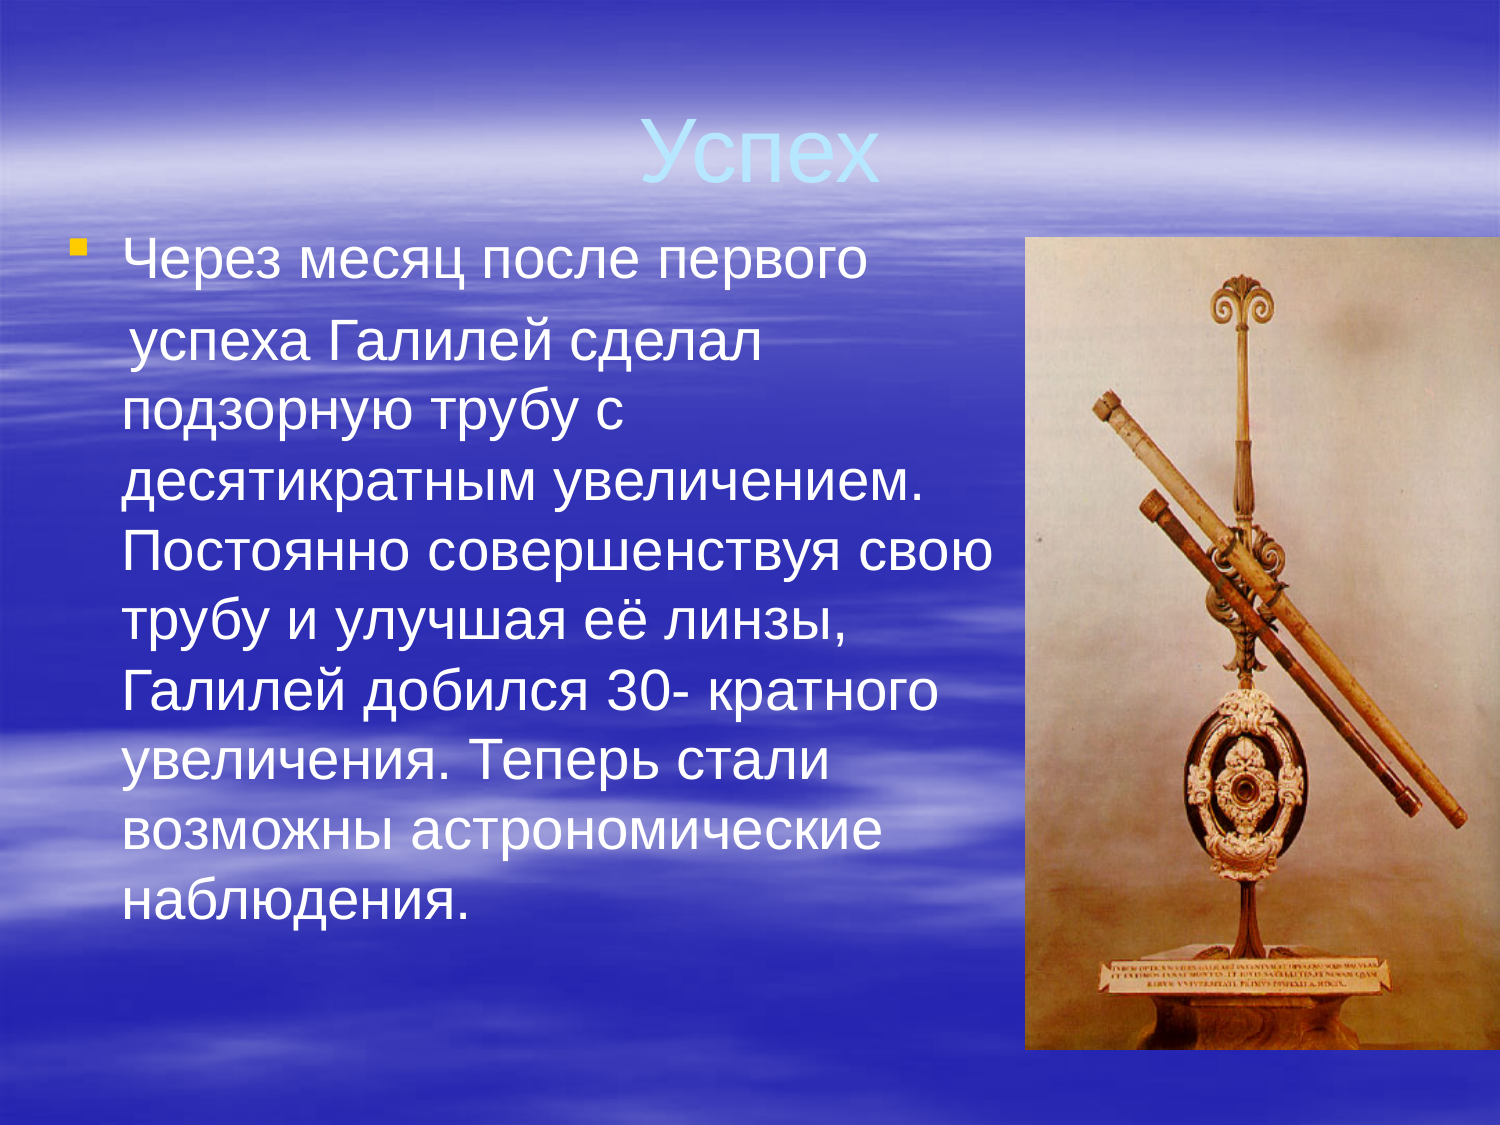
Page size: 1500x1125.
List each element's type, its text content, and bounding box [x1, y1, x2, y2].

list Через месяц после первого успеха Галилей сделал подзорную трубу с десятикратным увеличением. Постоянно совершенствуя свою трубу и улучшая её линзы, Галилей добился 30- кратного увеличения. Теперь стали возможны астрономические наблюдения. [50, 212, 1026, 1125]
picture [1024, 237, 1500, 1051]
title Успех [62, 37, 1459, 235]
